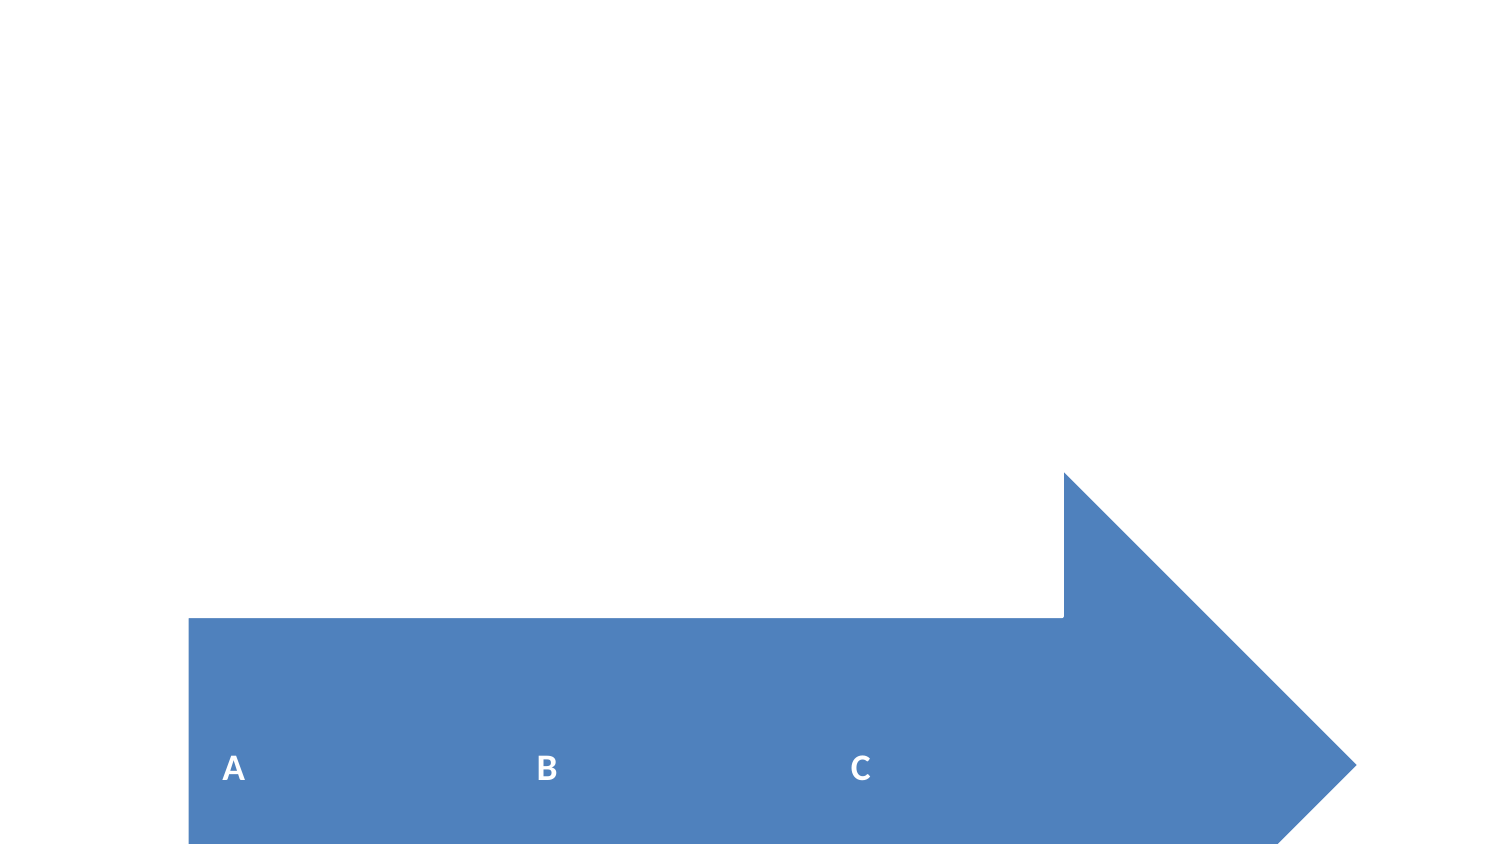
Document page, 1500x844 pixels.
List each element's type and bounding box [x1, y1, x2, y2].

text_box [186, 466, 1361, 844]
